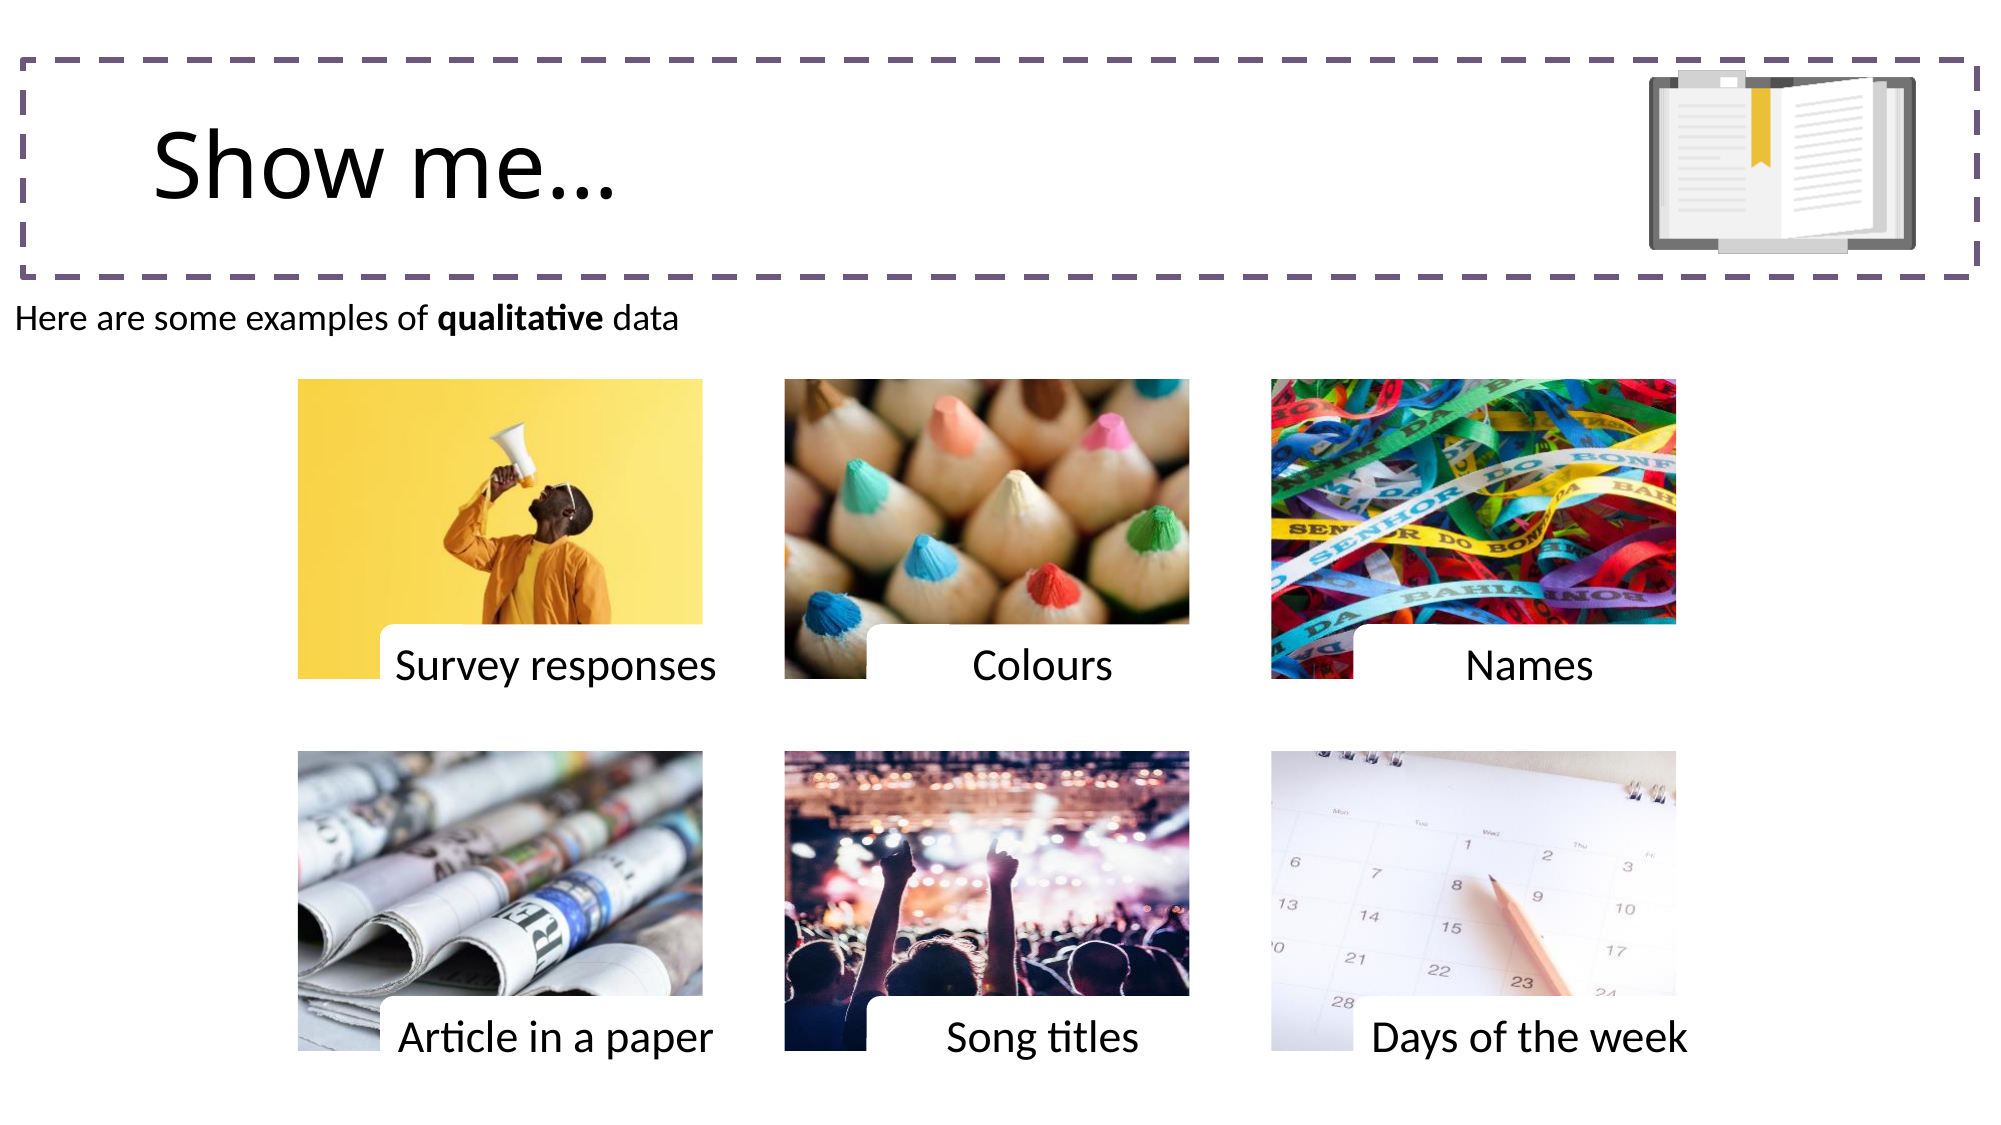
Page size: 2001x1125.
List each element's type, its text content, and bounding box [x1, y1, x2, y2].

title Show me… [137, 59, 1863, 278]
text_box Here are some examples of qualitative data [0, 285, 1330, 346]
picture [1649, 0, 1955, 341]
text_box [297, 318, 1703, 1125]
